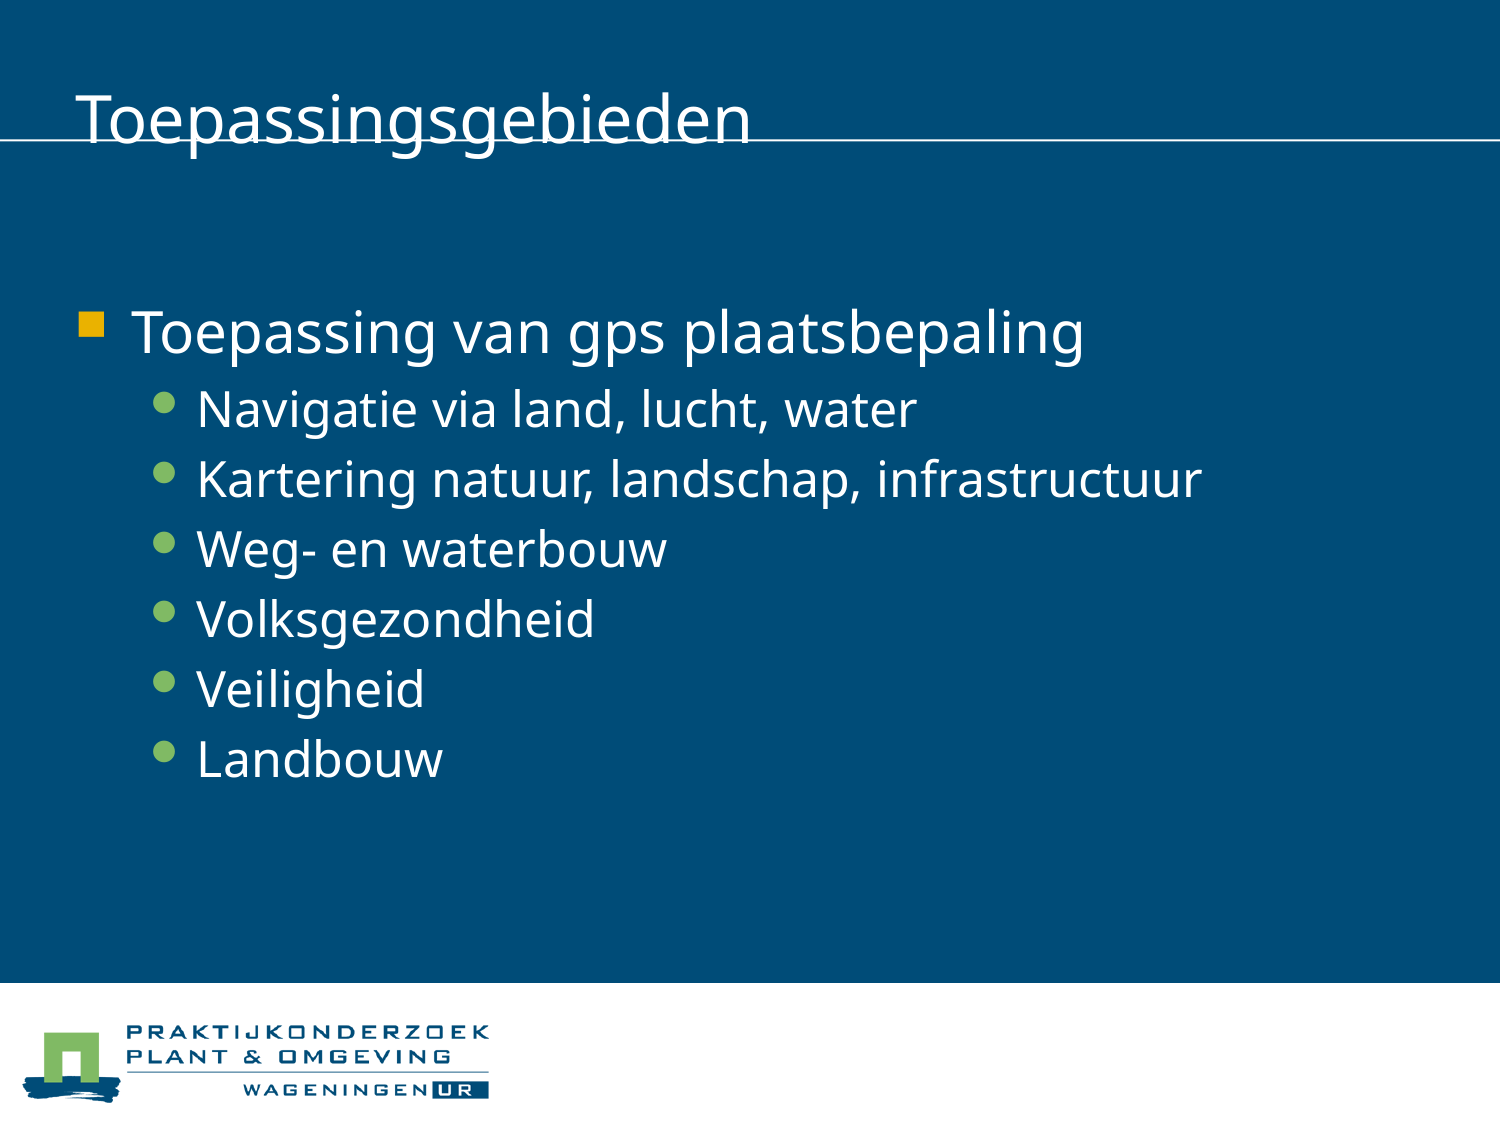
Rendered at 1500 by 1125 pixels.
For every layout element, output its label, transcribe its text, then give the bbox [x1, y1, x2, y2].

title Toepassingsgebieden [74, 60, 1426, 224]
list Toepassing van gps plaatsbepaling Navigatie via land, lucht, water Kartering natuur, landschap, infrastructuur Weg- en waterbouw Volksgezondheid Veiligheid Landbouw [74, 224, 1426, 938]
picture [0, 984, 1500, 1125]
